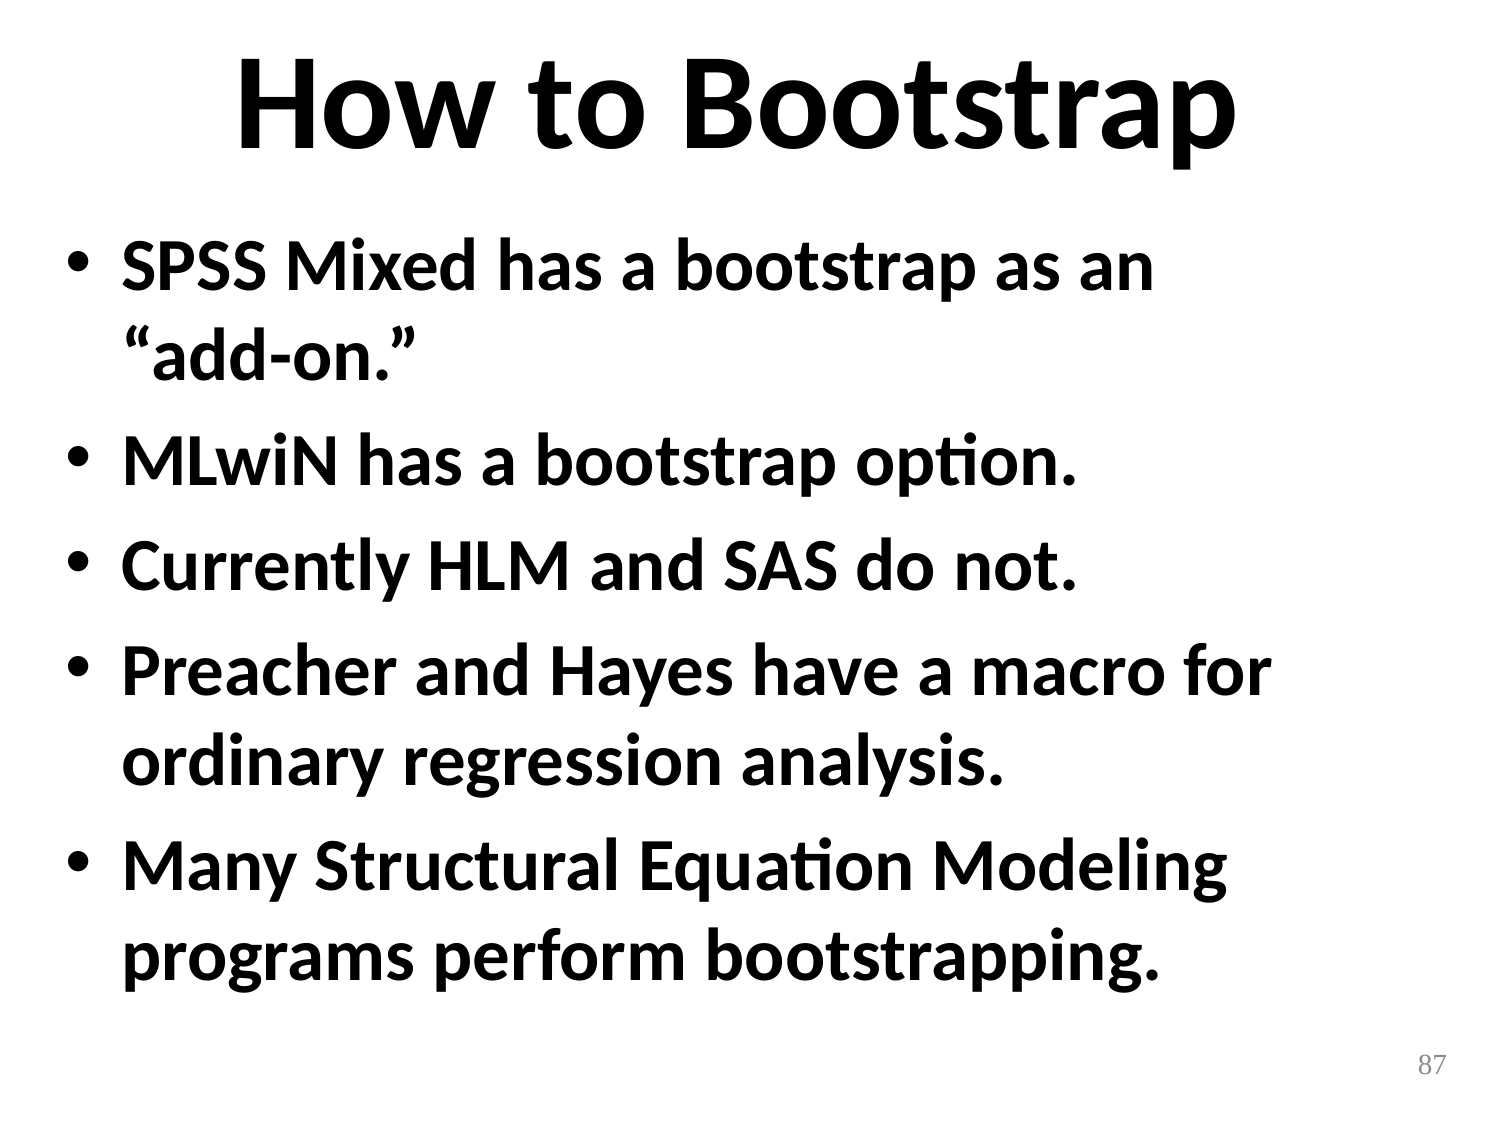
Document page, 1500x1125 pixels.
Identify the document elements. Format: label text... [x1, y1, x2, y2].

slide_number 87 [1149, 1025, 1463, 1100]
title How to Bootstrap [99, 0, 1375, 188]
list SPSS Mixed has a bootstrap as an “add-on.” MLwiN has a bootstrap option. Currently HLM and SAS do not. Preacher and Hayes have a macro for ordinary regression analysis. Many Structural Equation Modeling programs perform bootstrapping. [50, 187, 1338, 1088]
